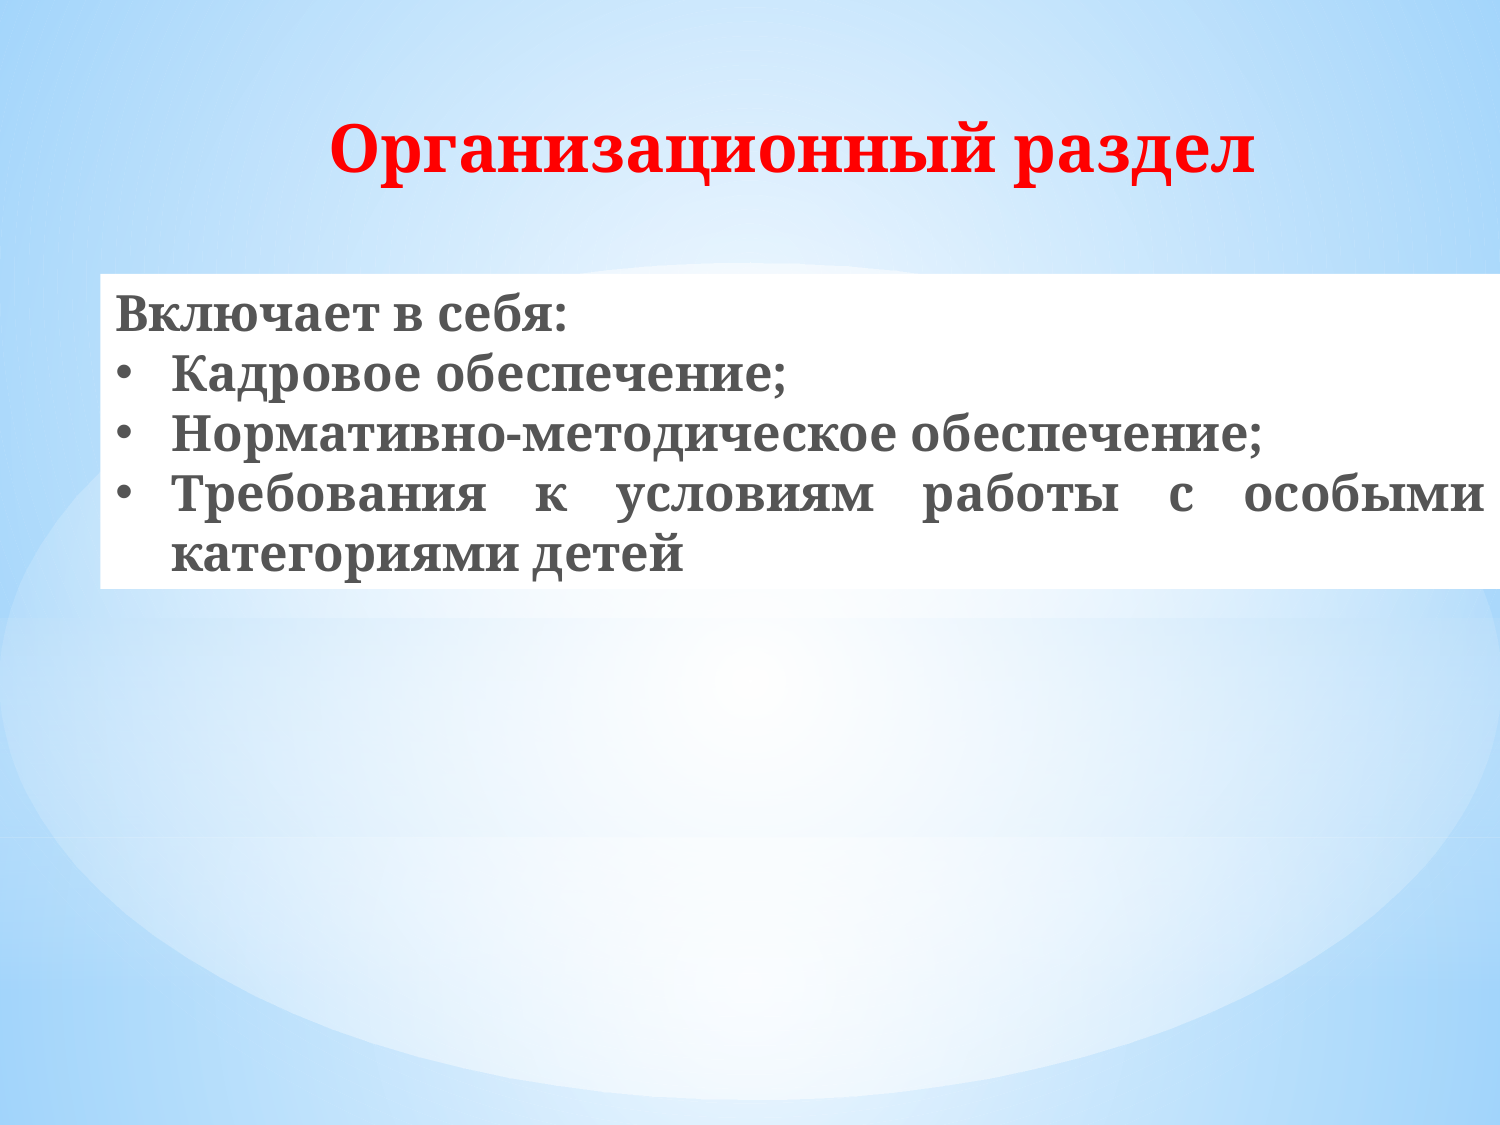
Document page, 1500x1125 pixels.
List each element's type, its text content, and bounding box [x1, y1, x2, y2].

text_box Организационный раздел [313, 98, 1271, 194]
text_box Включает в себя: Кадровое обеспечение; Нормативно-методическое обеспечение; Требования к условиям работы с особыми категориями детей [100, 273, 1500, 589]
